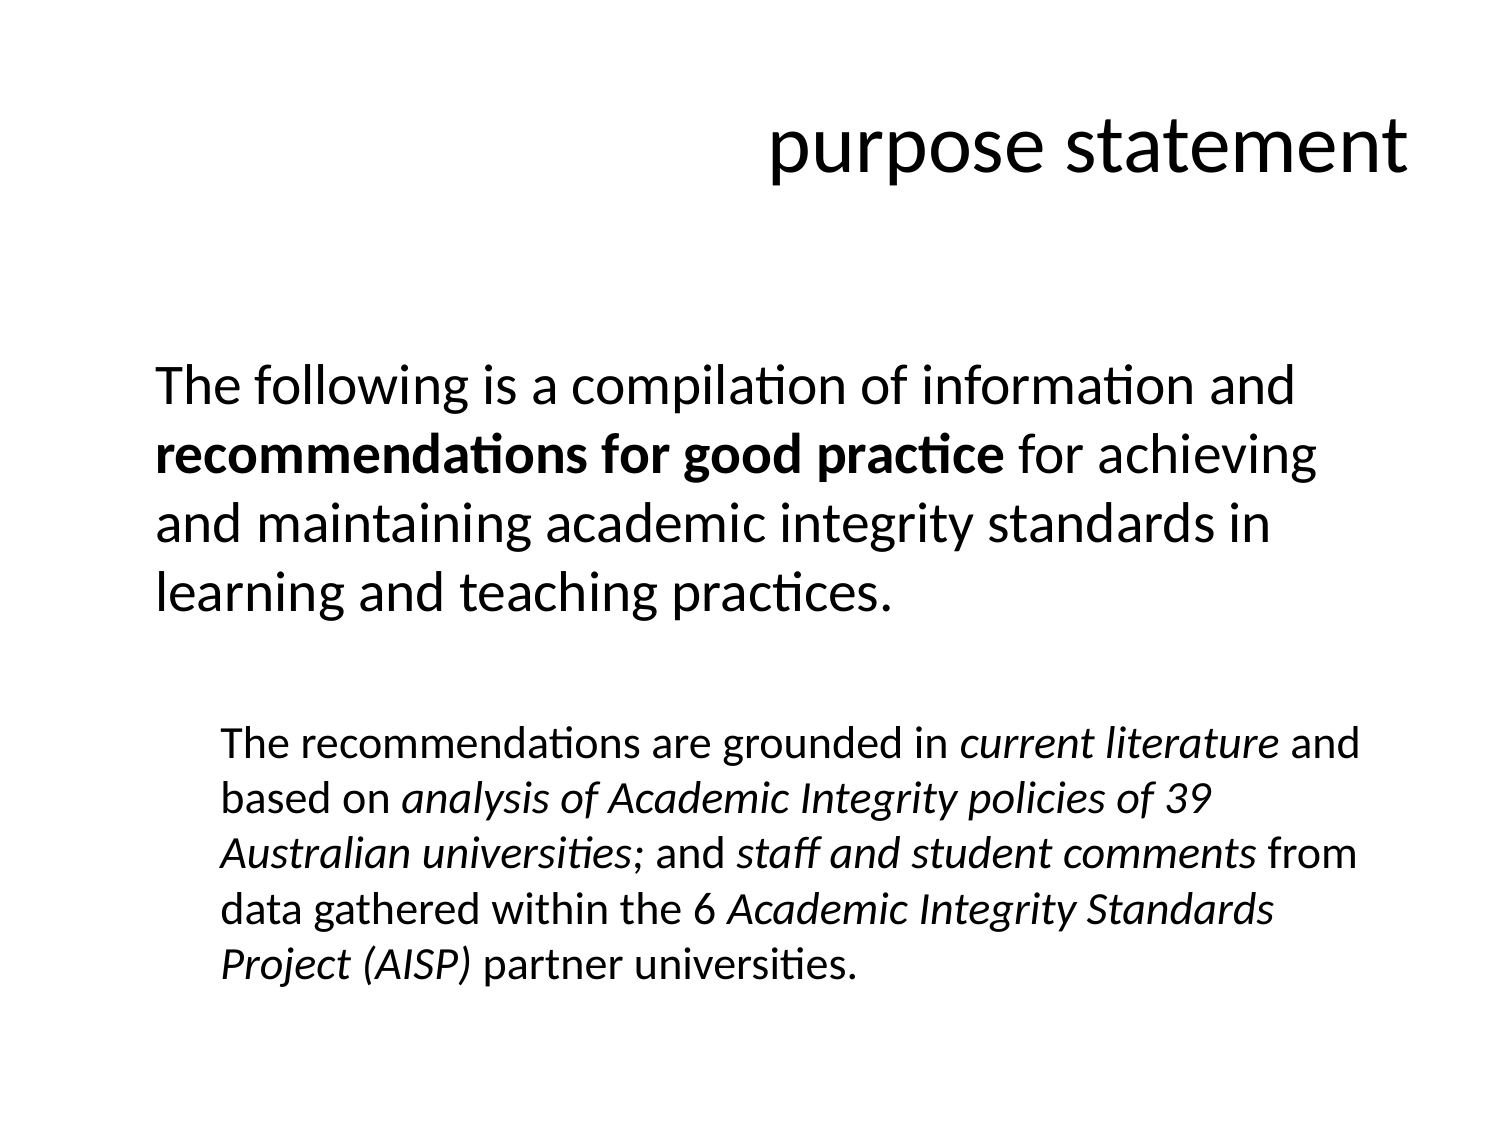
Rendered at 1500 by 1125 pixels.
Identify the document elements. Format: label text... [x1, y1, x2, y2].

title purpose statement [75, 45, 1425, 233]
list The following is a compilation of information and recommendations for good practice for achieving and maintaining academic integrity standards in learning and teaching practices. The recommendations are grounded in current literature and based on analysis of Academic Integrity policies of 39 Australian universities; and staff and student comments from data gathered within the 6 Academic Integrity Standards Project (AISP) partner universities. [75, 339, 1382, 1005]
